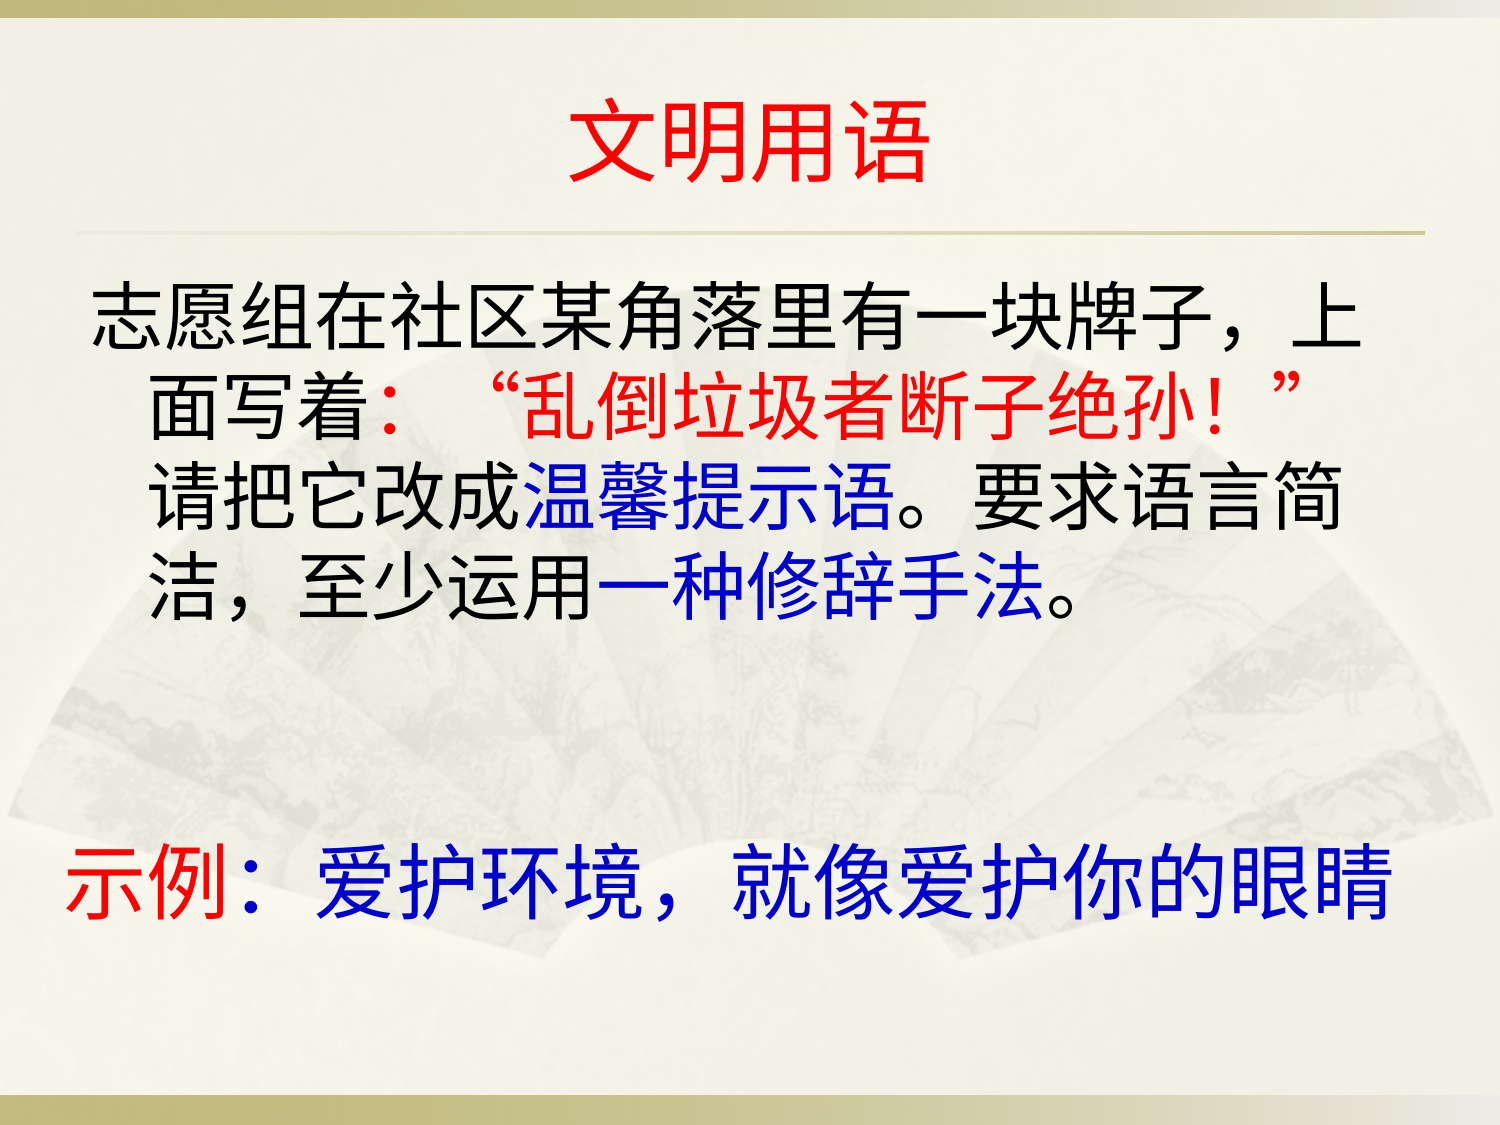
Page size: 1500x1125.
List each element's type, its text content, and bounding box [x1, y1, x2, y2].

title 文明用语 [75, 45, 1425, 233]
text_box 示例：爱护环境，就像爱护你的眼睛 [48, 822, 1411, 938]
list 志愿组在社区某角落里有一块牌子，上面写着：“乱倒垃圾者断子绝孙！”请把它改成温馨提示语。要求语言简洁，至少运用一种修辞手法。 [75, 262, 1425, 835]
